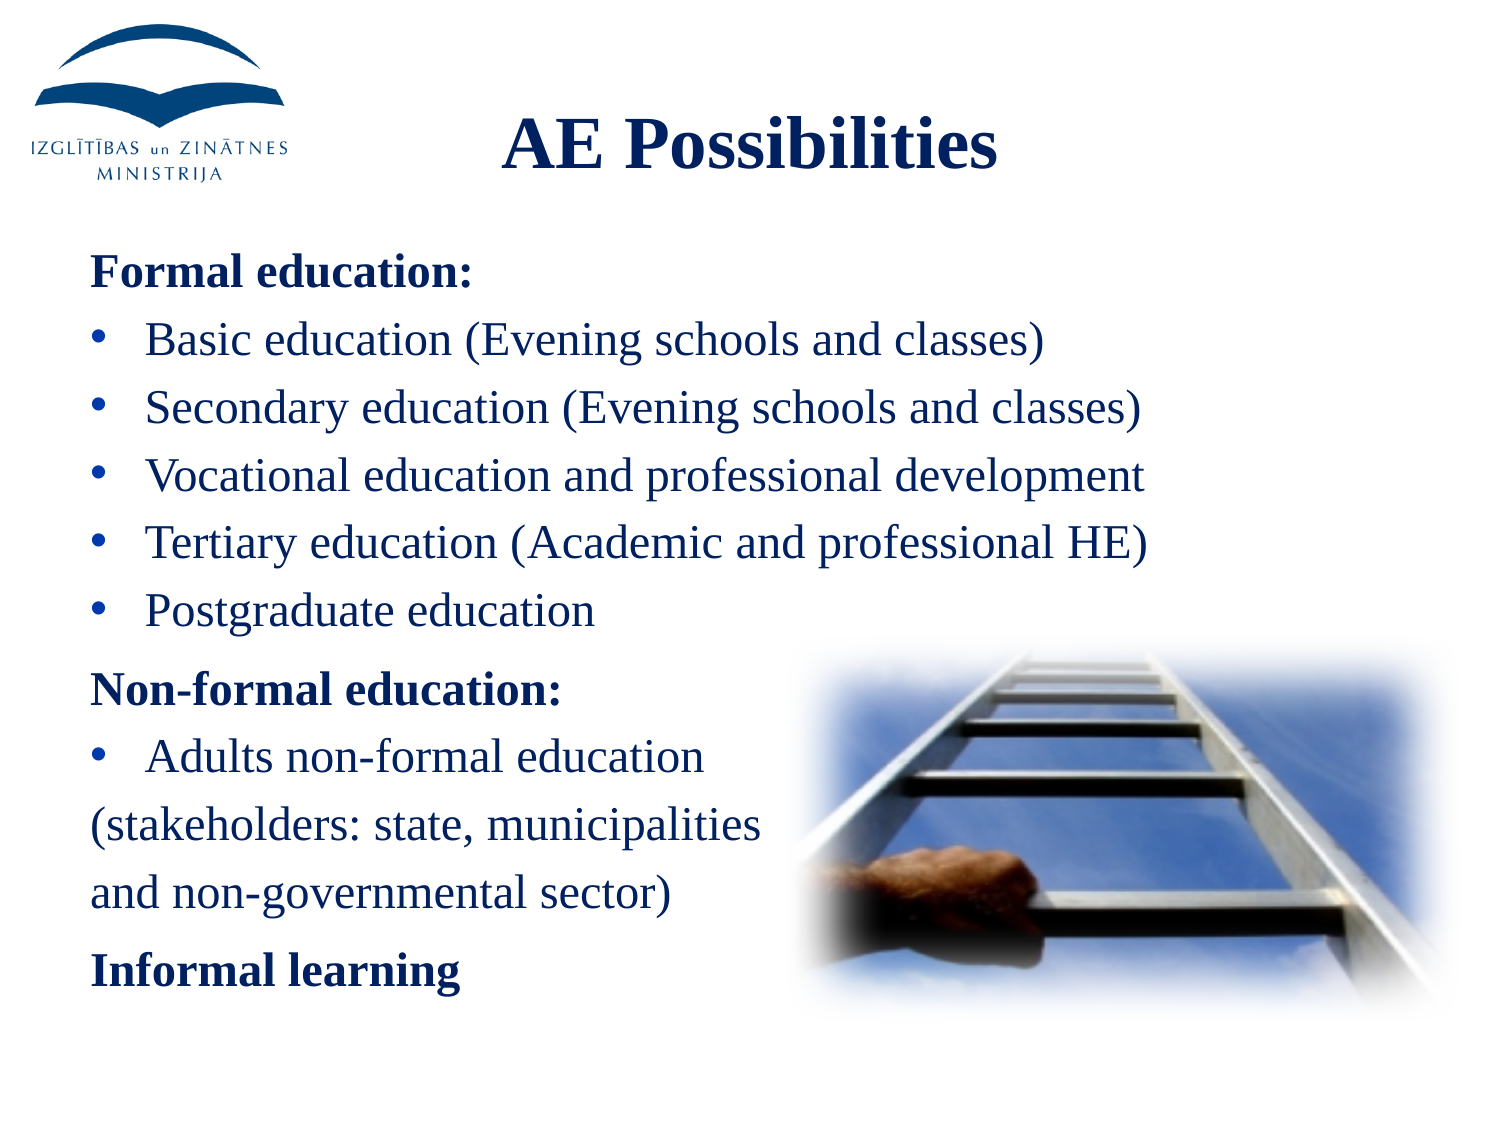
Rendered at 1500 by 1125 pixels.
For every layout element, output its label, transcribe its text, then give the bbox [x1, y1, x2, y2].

picture [785, 633, 1461, 1024]
list Formal education: Basic education (Evening schools and classes) Secondary education (Evening schools and classes) Vocational education and professional development Tertiary education (Academic and professional HE) Postgraduate education Non-formal education: Adults non-formal education (stakeholders: state, municipalities and non-governmental sector) Informal learning [74, 231, 1426, 1006]
title AE Possibilities [74, 44, 1426, 231]
picture [0, 0, 317, 205]
